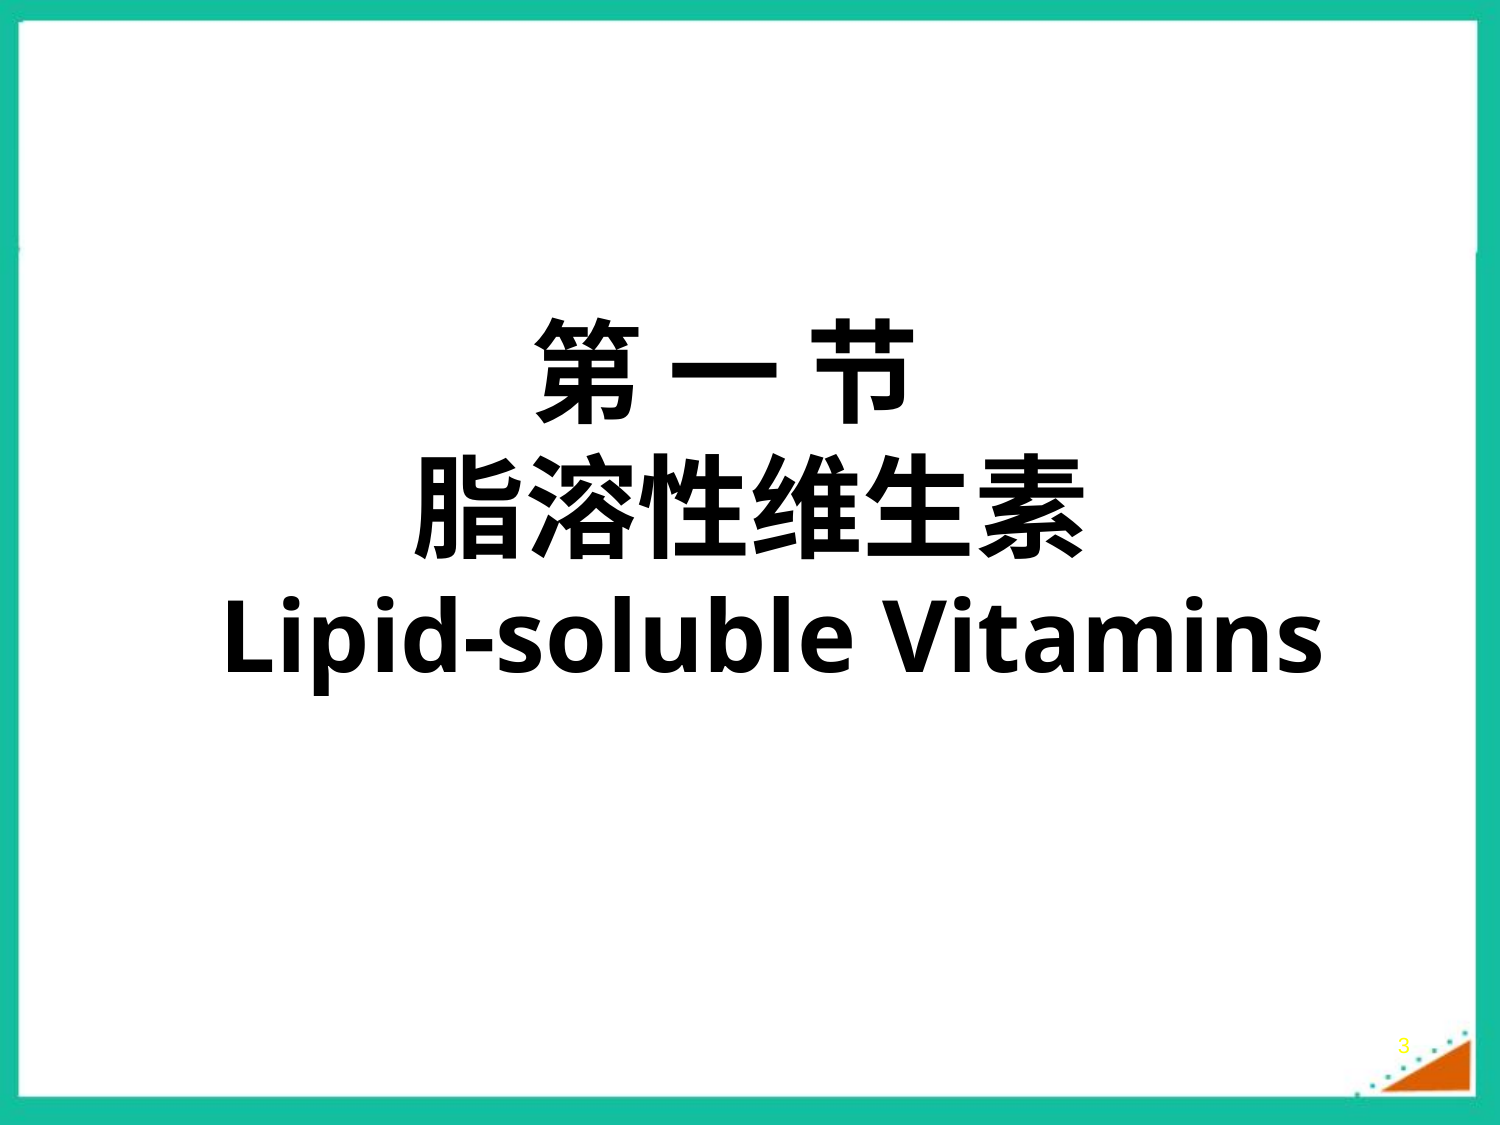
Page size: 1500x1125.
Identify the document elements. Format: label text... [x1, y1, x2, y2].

picture [0, 0, 1500, 1125]
title 第 一 节 脂溶性维生素 Lipid-soluble Vitamins [147, 172, 1353, 823]
slide_number 3 [1074, 1024, 1425, 1103]
